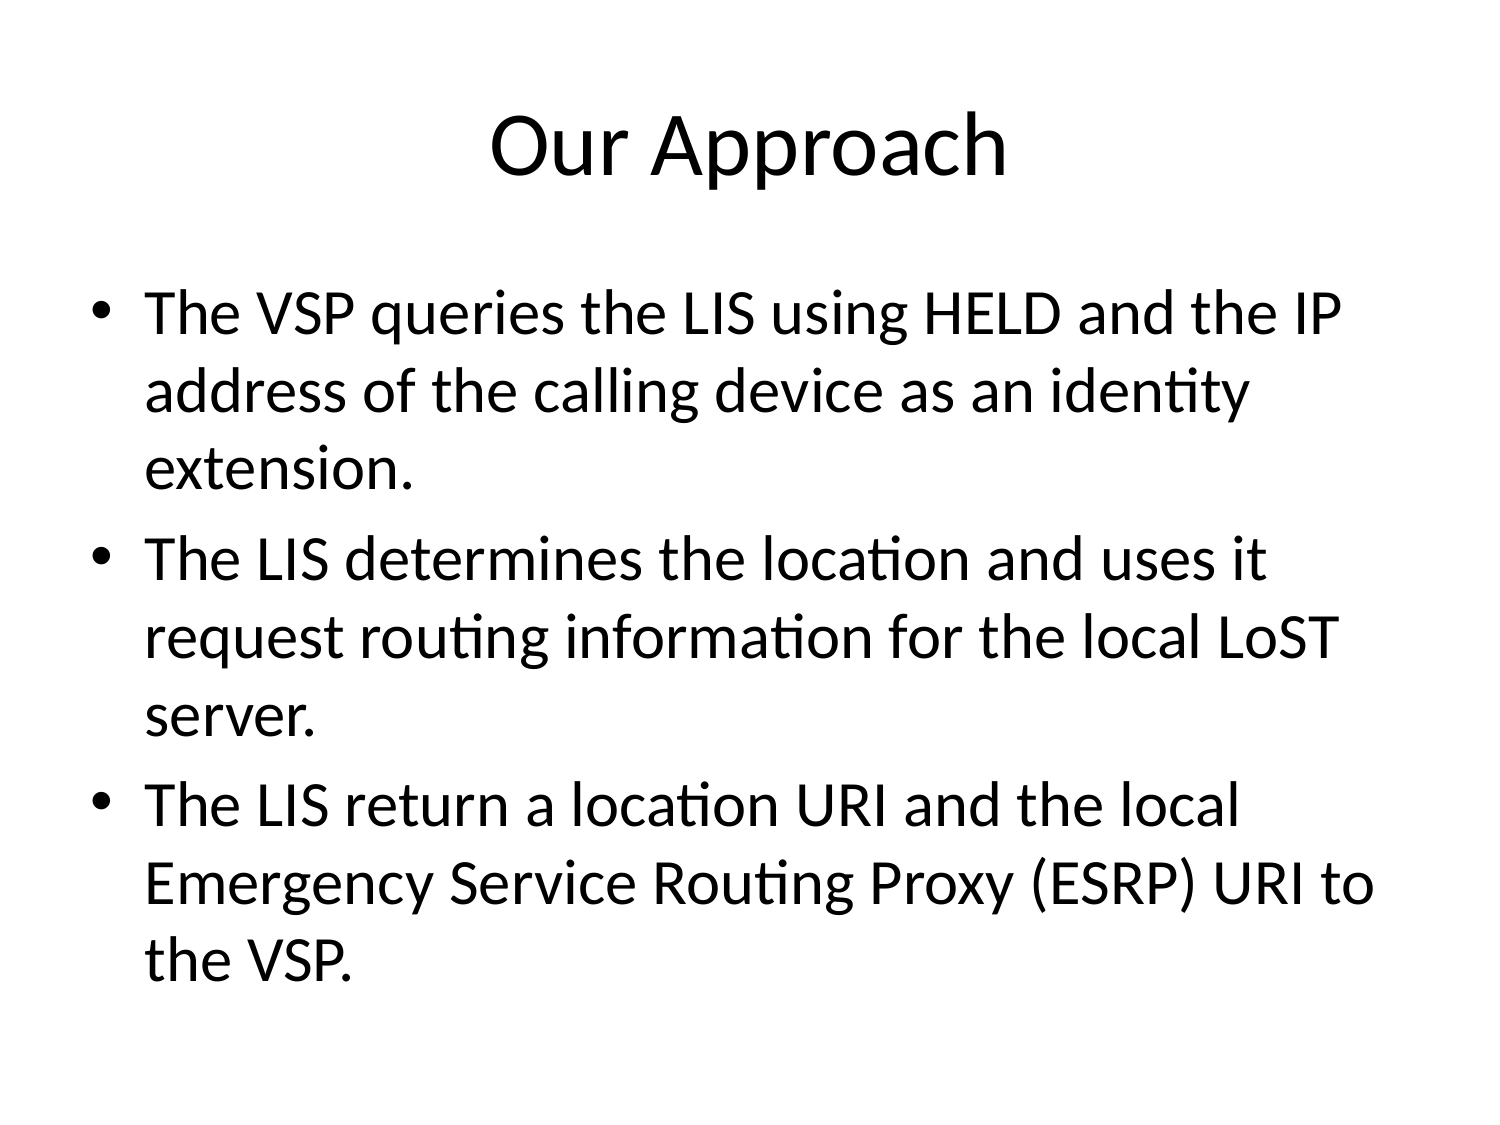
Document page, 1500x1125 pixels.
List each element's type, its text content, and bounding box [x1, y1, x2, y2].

title Our Approach [75, 45, 1425, 233]
list The VSP queries the LIS using HELD and the IP address of the calling device as an identity extension. The LIS determines the location and uses it request routing information for the local LoST server. The LIS return a location URI and the local Emergency Service Routing Proxy (ESRP) URI to the VSP. [75, 262, 1425, 1005]
